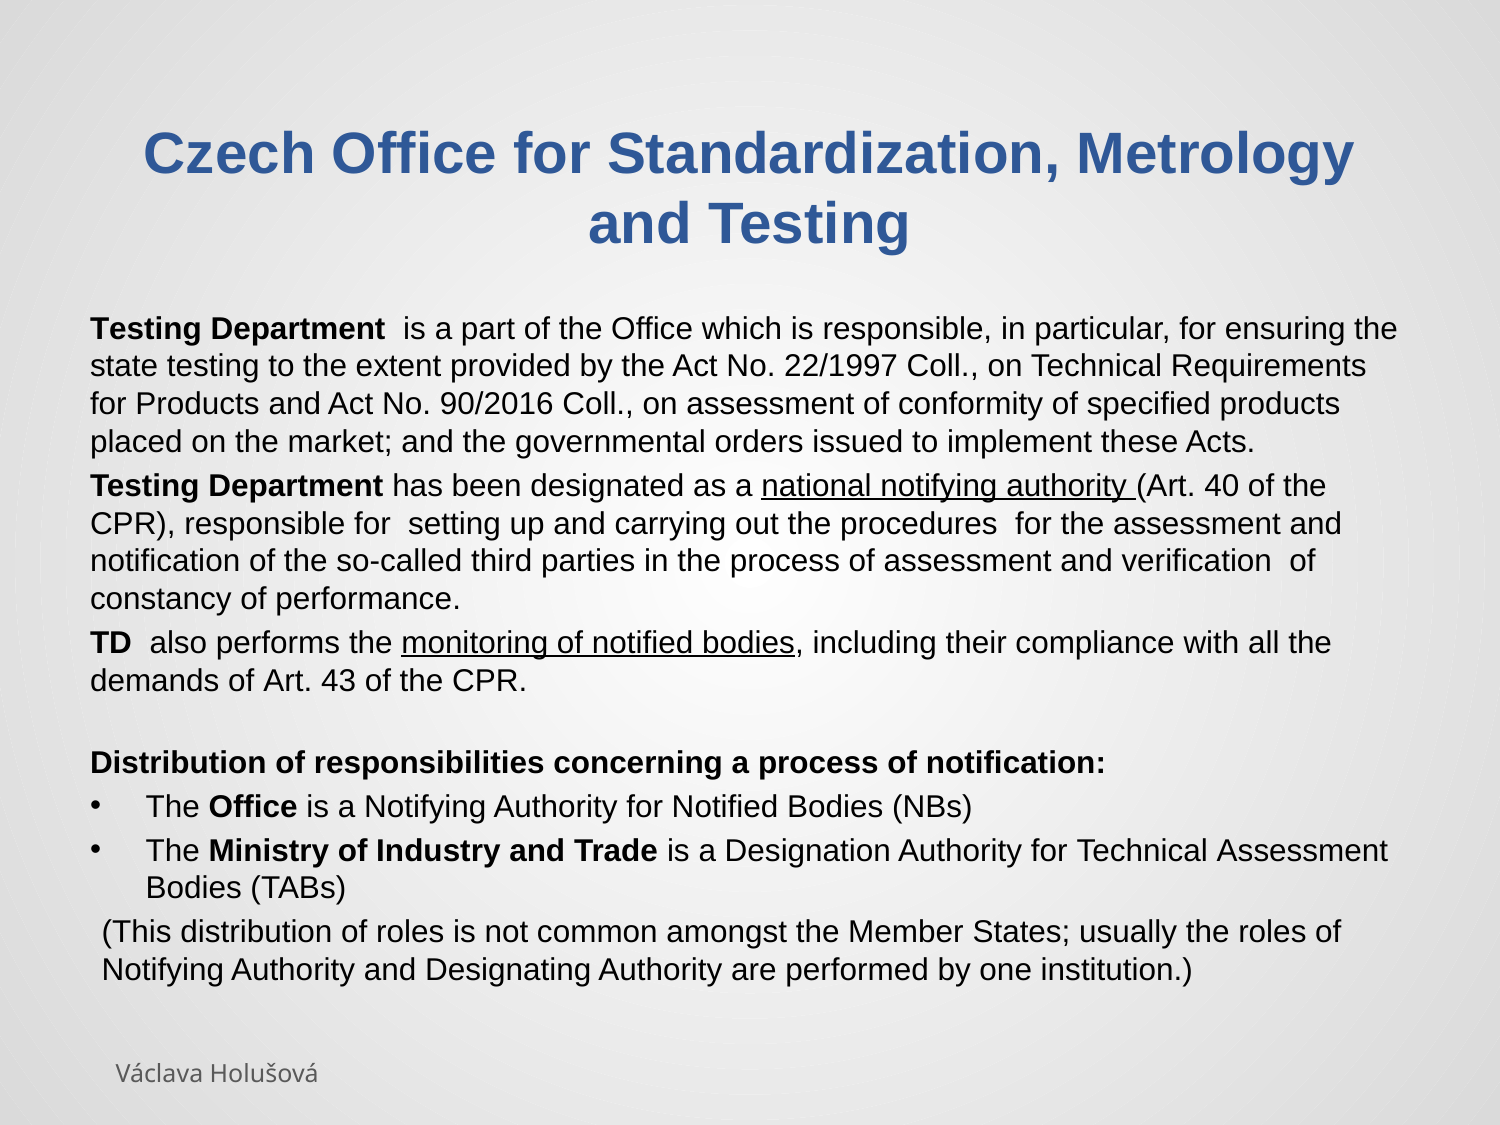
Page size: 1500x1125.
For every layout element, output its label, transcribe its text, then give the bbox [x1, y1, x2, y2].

title Czech Office for Standardization, Metrology and Testing [75, 0, 1425, 262]
footer Václava Holušová [108, 1042, 576, 1103]
list Testing Department is a part of the Office which is responsible, in particular, for ensuring the state testing to the extent provided by the Act No. 22/1997 Coll., on Technical Requirements for Products and Act No. 90/2016 Coll., on assessment of conformity of specified products placed on the market; and the governmental orders issued to implement these Acts. Testing Department has been designated as a national notifying authority (Art. 40 of the CPR), responsible for setting up and carrying out the procedures for the assessment and notification of the so-called third parties in the process of assessment and verification of constancy of performance. TD also performs the monitoring of notified bodies, including their compliance with all the demands of Art. 43 of the CPR. Distribution of responsibilities concerning a process of notification: The Office is a Notifying Authority for Notified Bodies (NBs) The Ministry of Industry and Trade is a Designation Authority for Technical Assessment Bodies (TABs) (This distribution of roles is not common amongst the Member States; usually the roles of Notifying Authority and Designating Authority are performed by one institution.) [75, 262, 1425, 1005]
